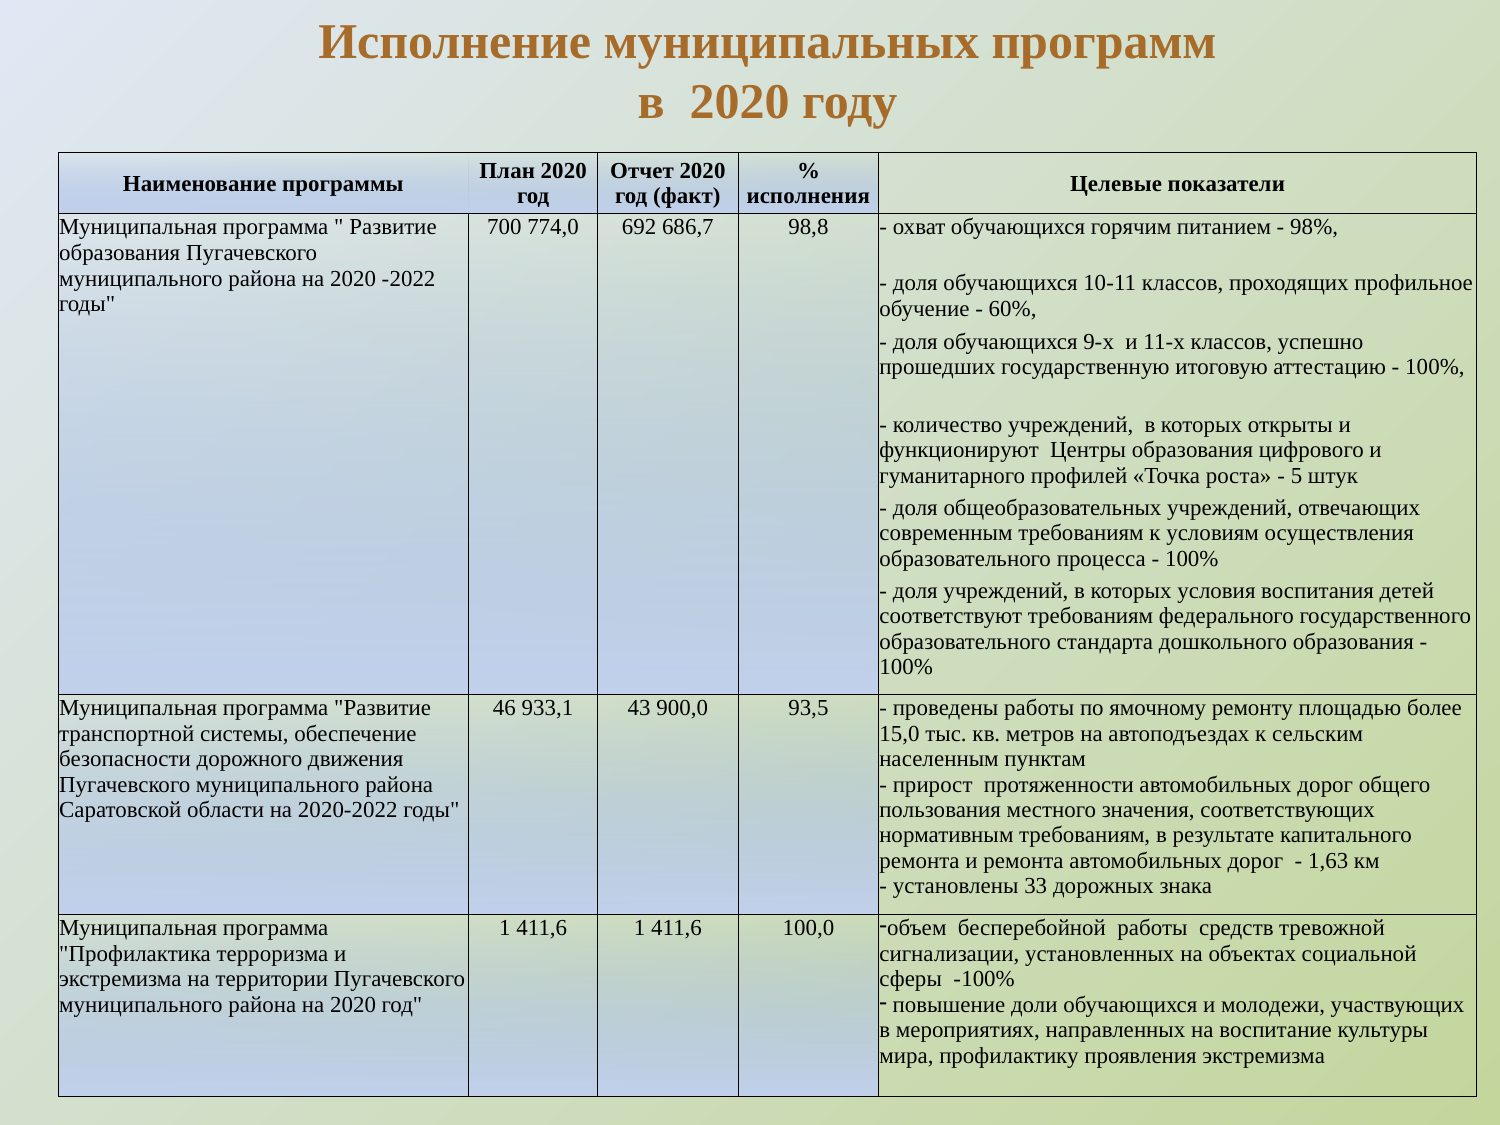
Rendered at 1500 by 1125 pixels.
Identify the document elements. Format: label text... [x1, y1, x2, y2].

table_cell - охват обучающихся горячим питанием - 98%, [879, 214, 1476, 270]
table_cell 692 686,7 [598, 214, 738, 694]
table_cell 100,0 [739, 915, 878, 1096]
table_cell 1 411,6 [469, 915, 597, 1096]
table_cell - проведены работы по ямочному ремонту площадью более 15,0 тыс. кв. метров на автоподъездах к сельским населенным пунктам - прирост протяженности автомобильных дорог общего пользования местного значения, соответствующих нормативным требованиям, в результате капитального ремонта и ремонта автомобильных дорог - 1,63 км - установлены 33 дорожных знака [879, 695, 1476, 914]
table_cell - доля общеобразовательных учреждений, отвечающих современным требованиям к условиям осуществления образовательного процесса - 100% [879, 494, 1476, 577]
table_cell 1 411,6 [598, 915, 738, 1096]
table_header Наименование программы [59, 153, 469, 213]
table_cell 43 900,0 [598, 695, 738, 914]
table_header Отчет 2020 год (факт) [598, 153, 738, 213]
table_cell Муниципальная программа "Развитие транспортной системы, обеспечение безопасности дорожного движения Пугачевского муниципального района Саратовской области на 2020-2022 годы" [59, 695, 468, 914]
text_box Исполнение муниципальных программ в 2020 году [105, 0, 1430, 74]
table_cell 700 774,0 [469, 214, 597, 694]
table_header План 2020 год [469, 153, 597, 213]
table_cell 98,8 [739, 214, 878, 694]
table_cell объем бесперебойной работы средств тревожной сигнализации, установленных на объектах социальной сферы -100% повышение доли обучающихся и молодежи, участвующих в мероприятиях, направленных на воспитание культуры мира, профилактику проявления экстремизма [879, 915, 1476, 1096]
table_cell - доля обучающихся 9-х и 11-х классов, успешно прошедших государственную итоговую аттестацию - 100%, [879, 328, 1476, 411]
table_cell - доля учреждений, в которых условия воспитания детей соответствуют требованиям федерального государственного образовательного стандарта дошкольного образования -100% [879, 577, 1476, 694]
table_header % исполнения [739, 153, 878, 213]
table_cell Муниципальная программа " Развитие образования Пугачевского муниципального района на 2020 -2022 годы" [59, 214, 468, 694]
table_cell - количество учреждений, в которых открыты и функционируют Центры образования цифрового и гуманитарного профилей «Точка роста» - 5 штук [879, 411, 1476, 494]
table_header Целевые показатели [879, 153, 1476, 213]
table_cell - доля обучающихся 10-11 классов, проходящих профильное обучение - 60%, [879, 270, 1476, 328]
table_cell Муниципальная программа "Профилактика терроризма и экстремизма на территории Пугачевского муниципального района на 2020 год" [59, 915, 468, 1096]
text_box [0, 74, 1500, 150]
table_cell 46 933,1 [469, 695, 597, 914]
table_cell 93,5 [739, 695, 878, 914]
